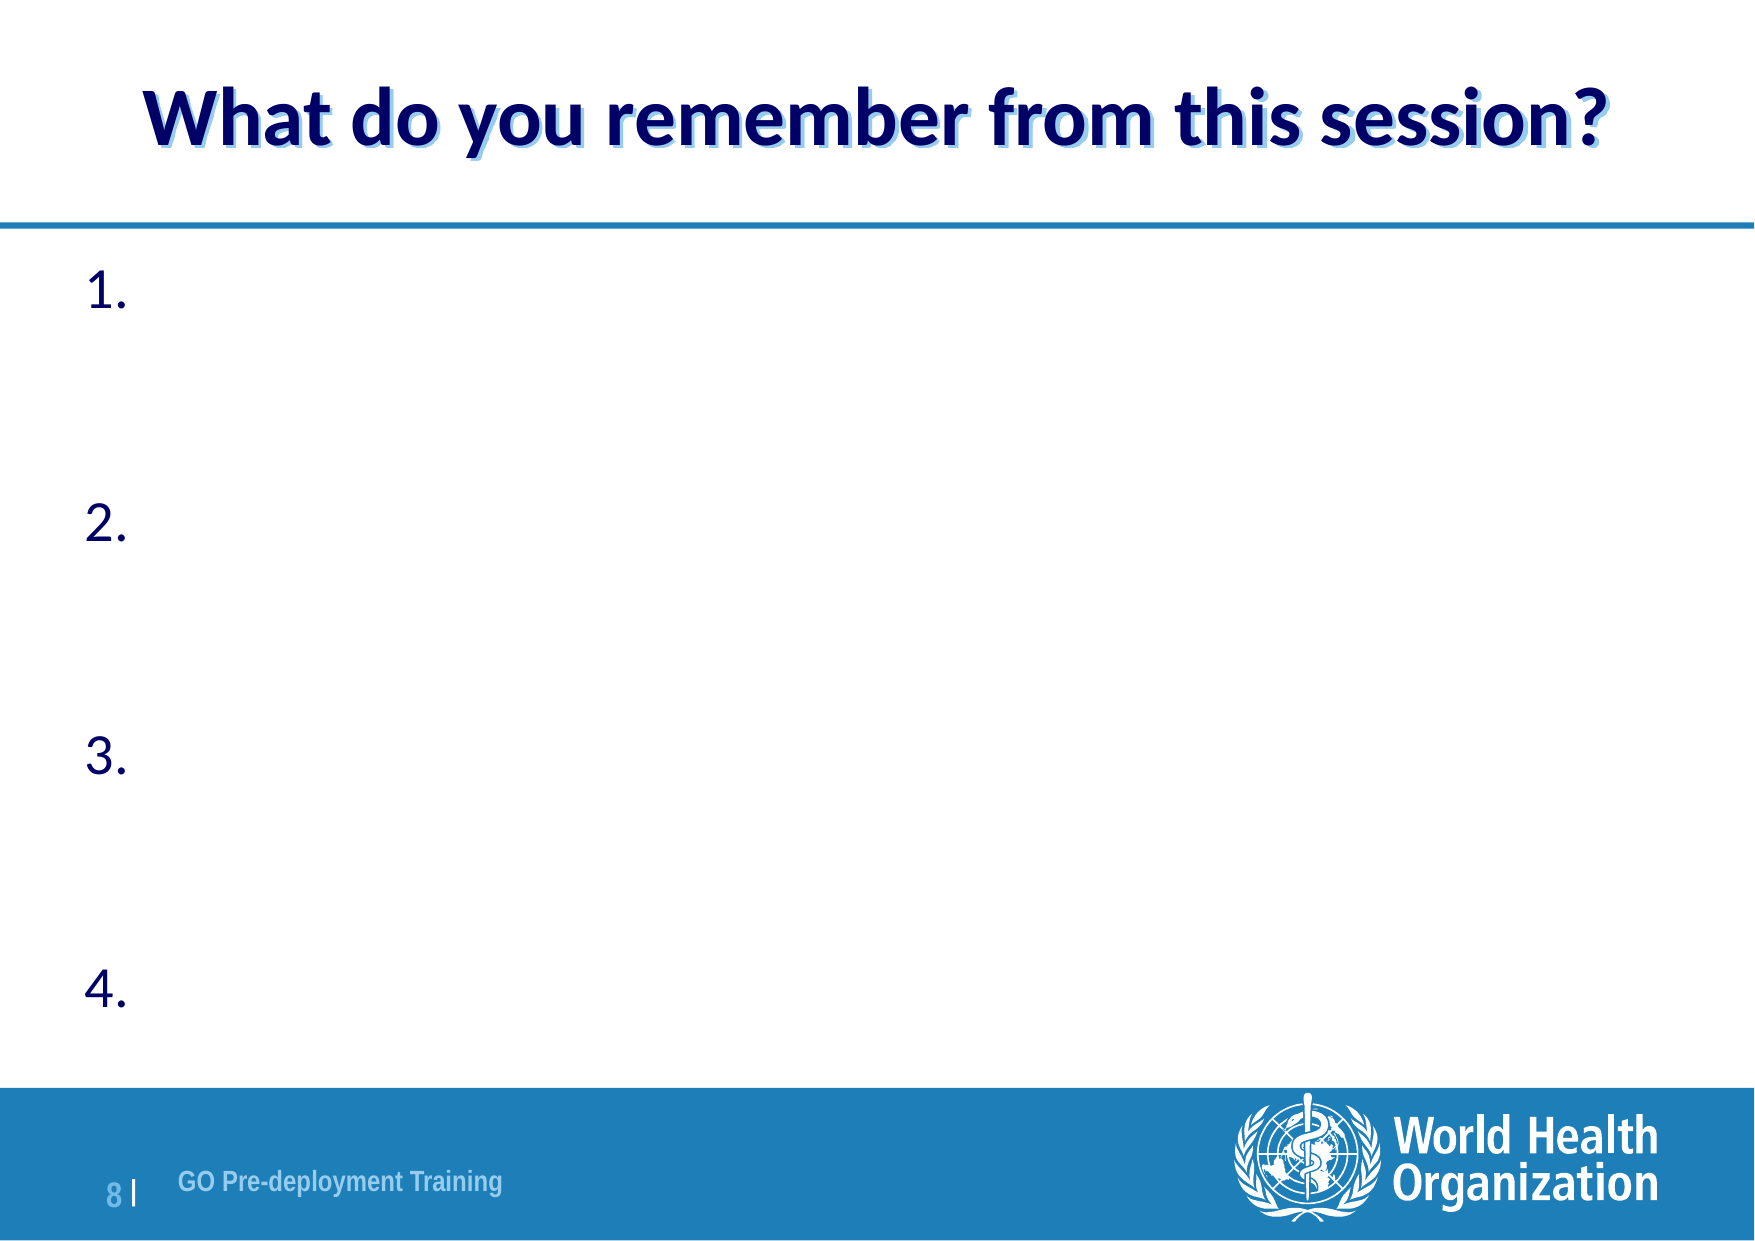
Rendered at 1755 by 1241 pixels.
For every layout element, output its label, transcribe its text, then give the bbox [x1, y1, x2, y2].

list 1. 2. 3. 4. [84, 249, 1676, 1084]
title What do you remember from this session? [0, 0, 1755, 224]
